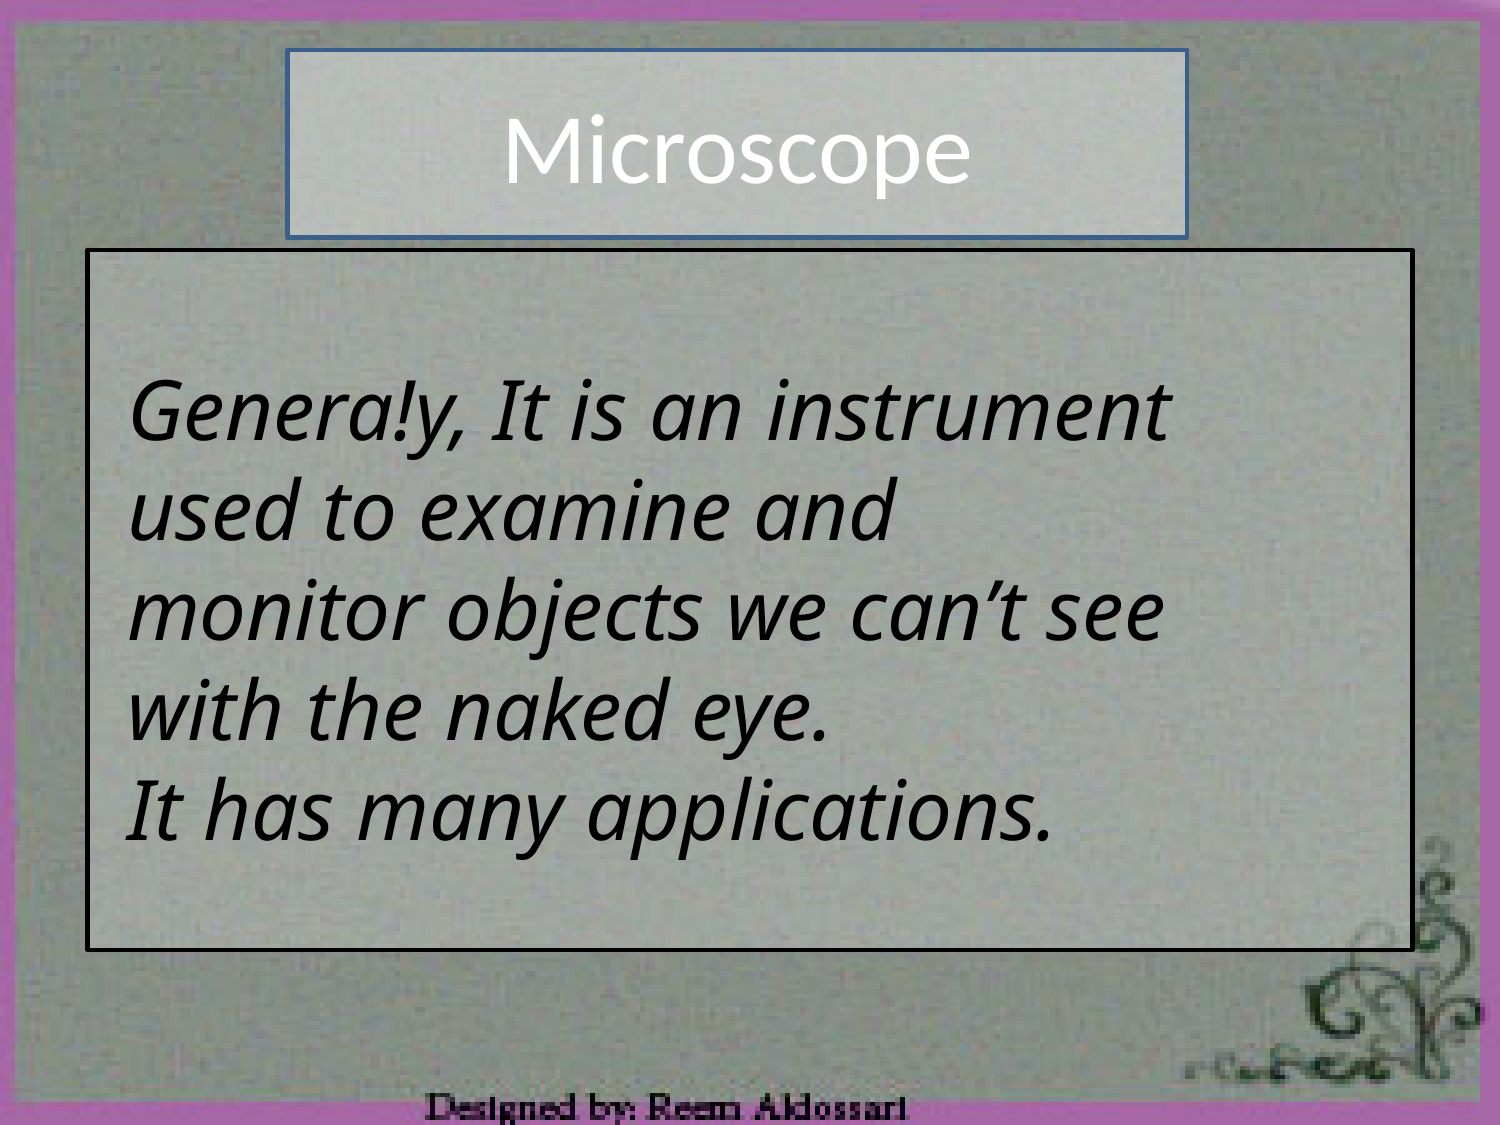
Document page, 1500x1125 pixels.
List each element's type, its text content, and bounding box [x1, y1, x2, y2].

picture [0, 0, 1500, 1125]
text_box Genera!y, It is an instrument used to examine and monitor objects we can’t see with the naked eye. It has many applications. [112, 350, 1338, 865]
text_box Microscope [285, 48, 1189, 240]
text_box [85, 248, 1415, 952]
